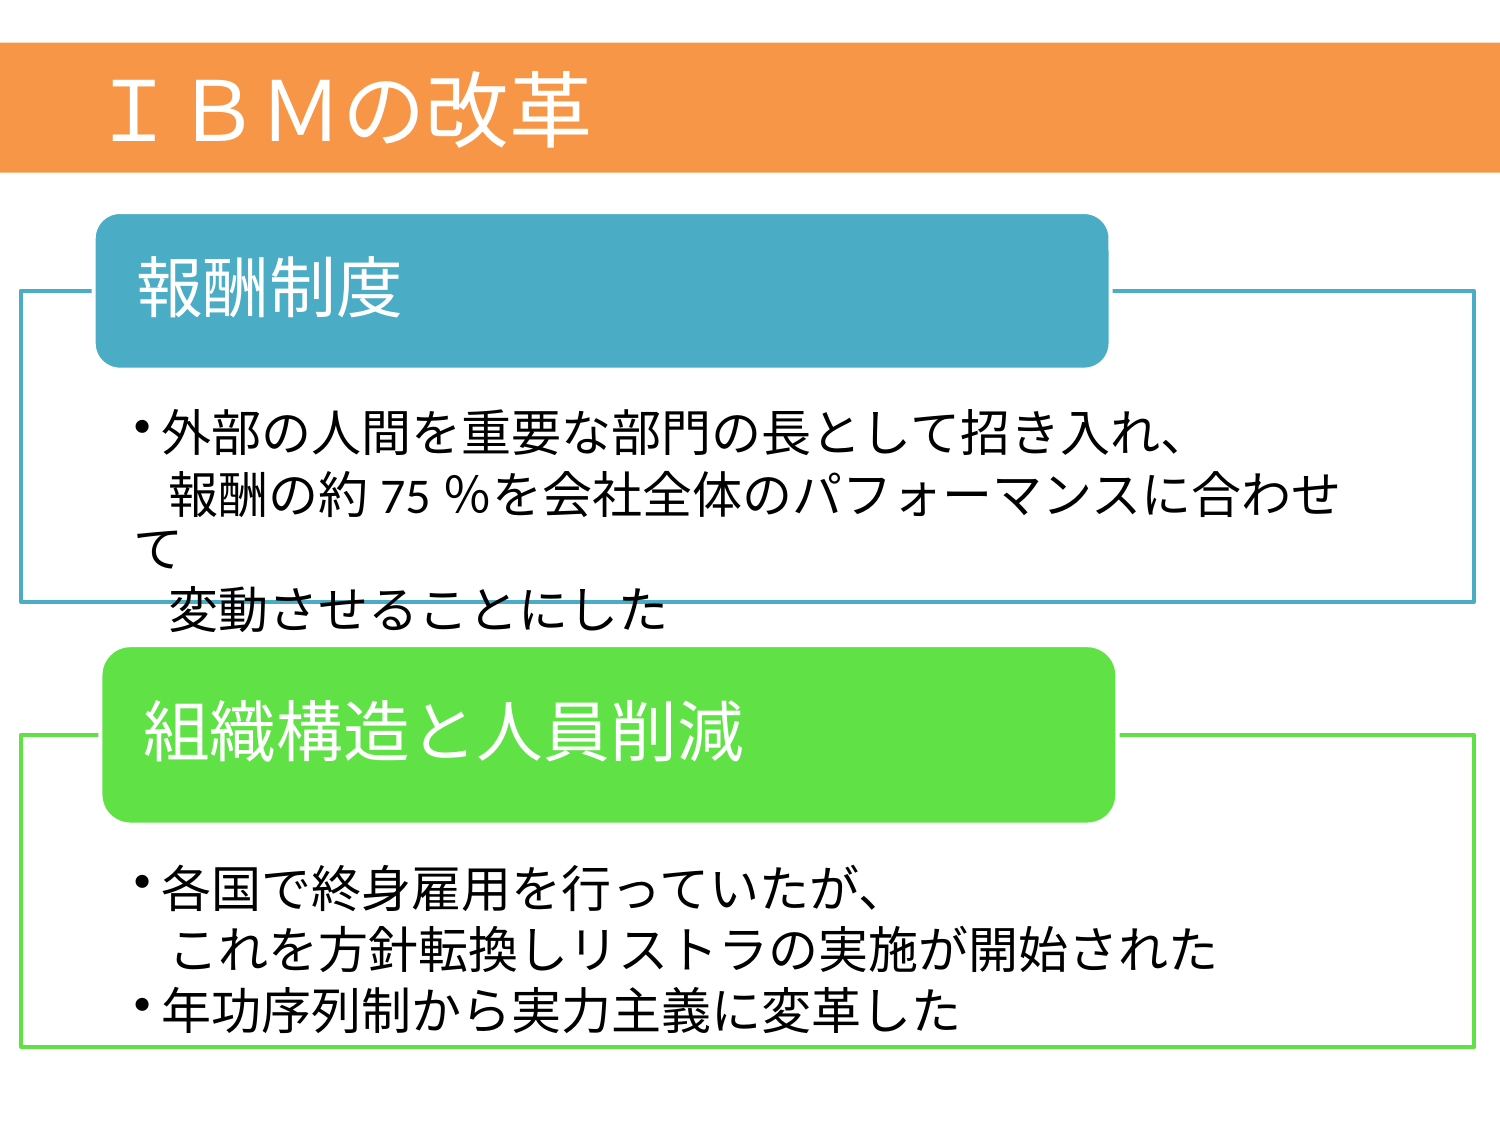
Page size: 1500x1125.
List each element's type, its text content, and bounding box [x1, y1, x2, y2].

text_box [20, 734, 1475, 1048]
text_box ＩＢＭの改革 [0, 41, 1500, 175]
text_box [20, 290, 1475, 602]
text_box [93, 211, 1111, 370]
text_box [100, 644, 1118, 825]
